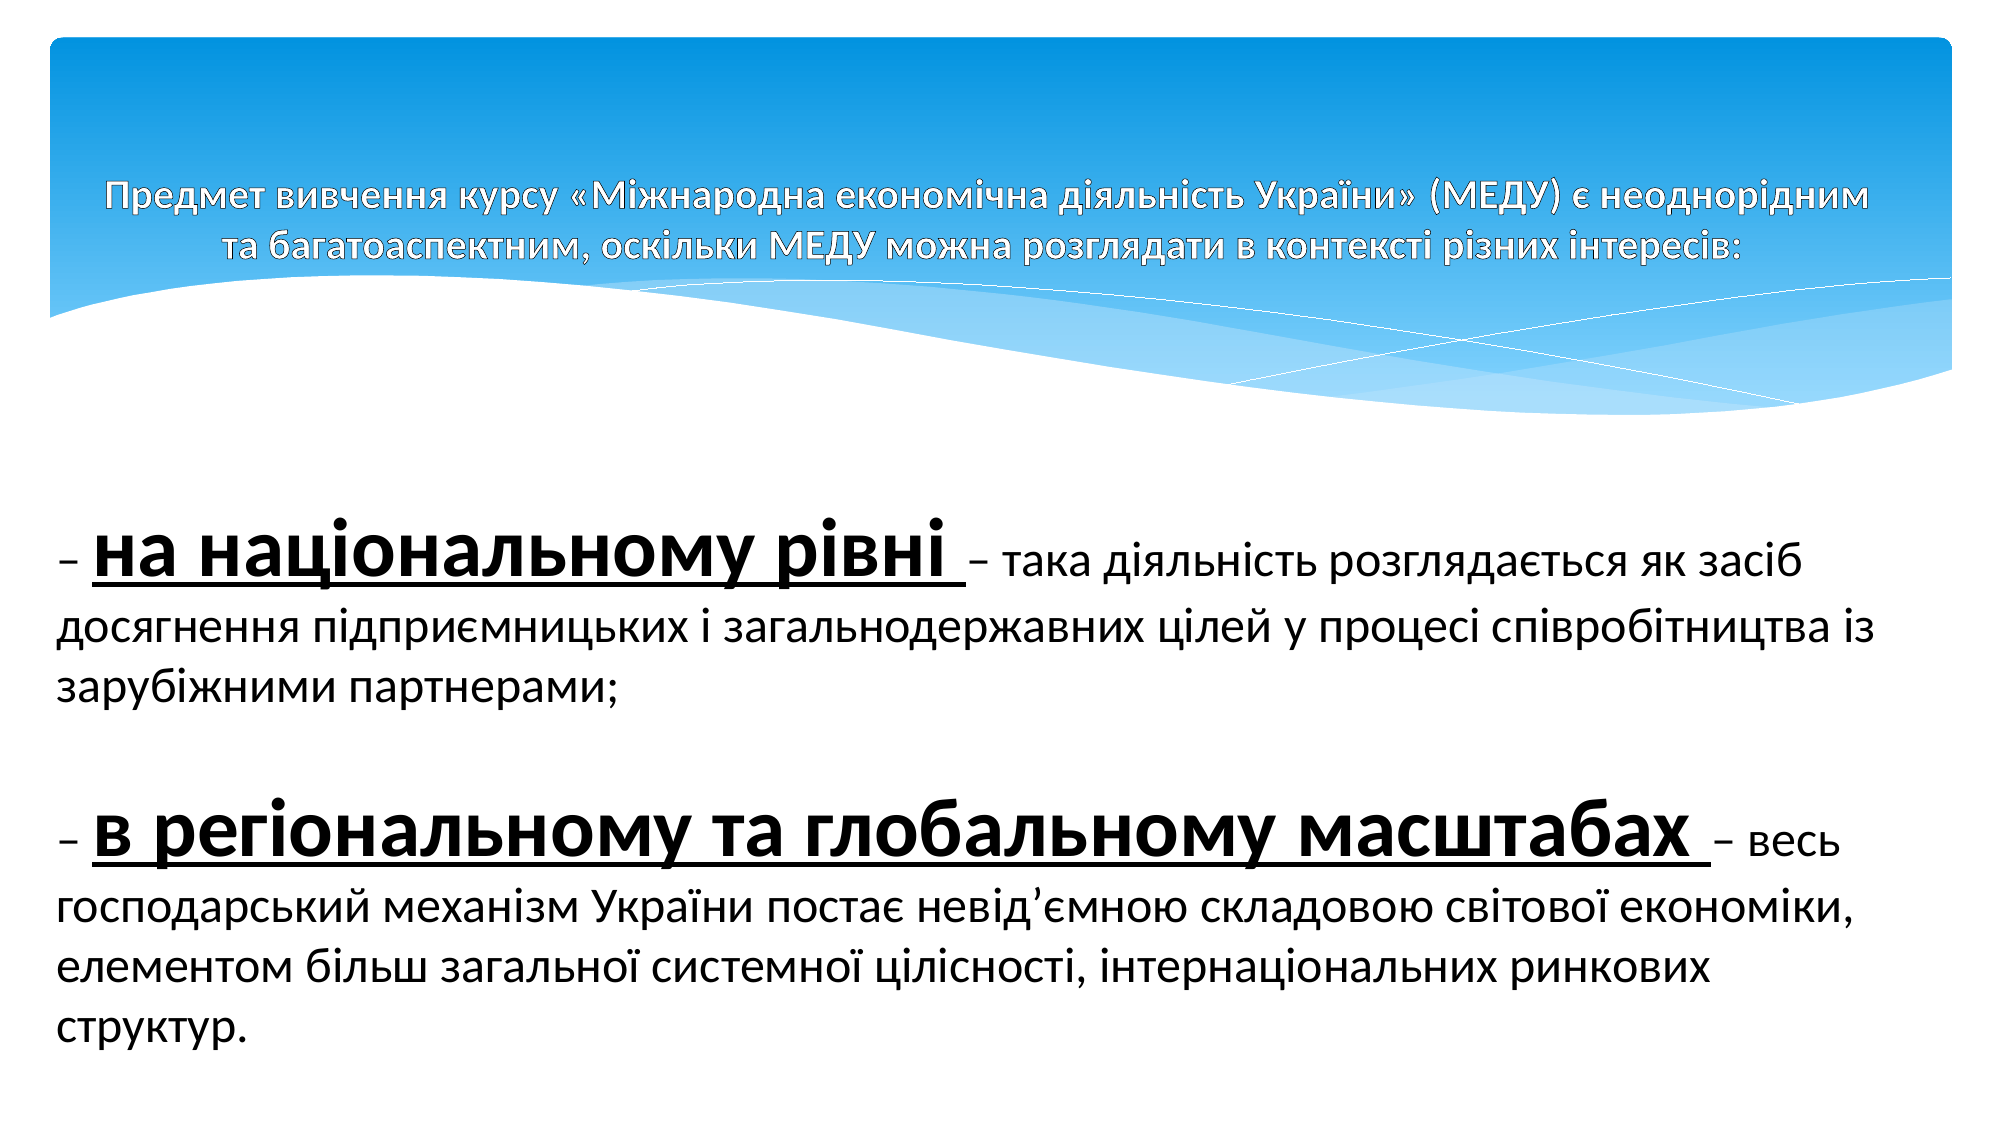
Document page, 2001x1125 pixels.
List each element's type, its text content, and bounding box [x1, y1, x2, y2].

title Предмет вивчення курсу «Міжнародна економічна діяльність України» (МЕДУ) є неоднорідним та багатоаспектним, оскільки МЕДУ можна розглядати в контексті різних інтересів: [86, 136, 1887, 342]
text_box – на національному рівні – така діяльність розглядається як засіб досягнення підприємницьких і загальнодержавних цілей у процесі співробітництва із зарубіжними партнерами; – в регіональному та глобальному масштабах – весь господарський механізм України постає невід’ємною складовою світової економіки, елементом більш загальної системної цілісності, інтернаціональних ринкових структур. [41, 485, 1913, 1061]
